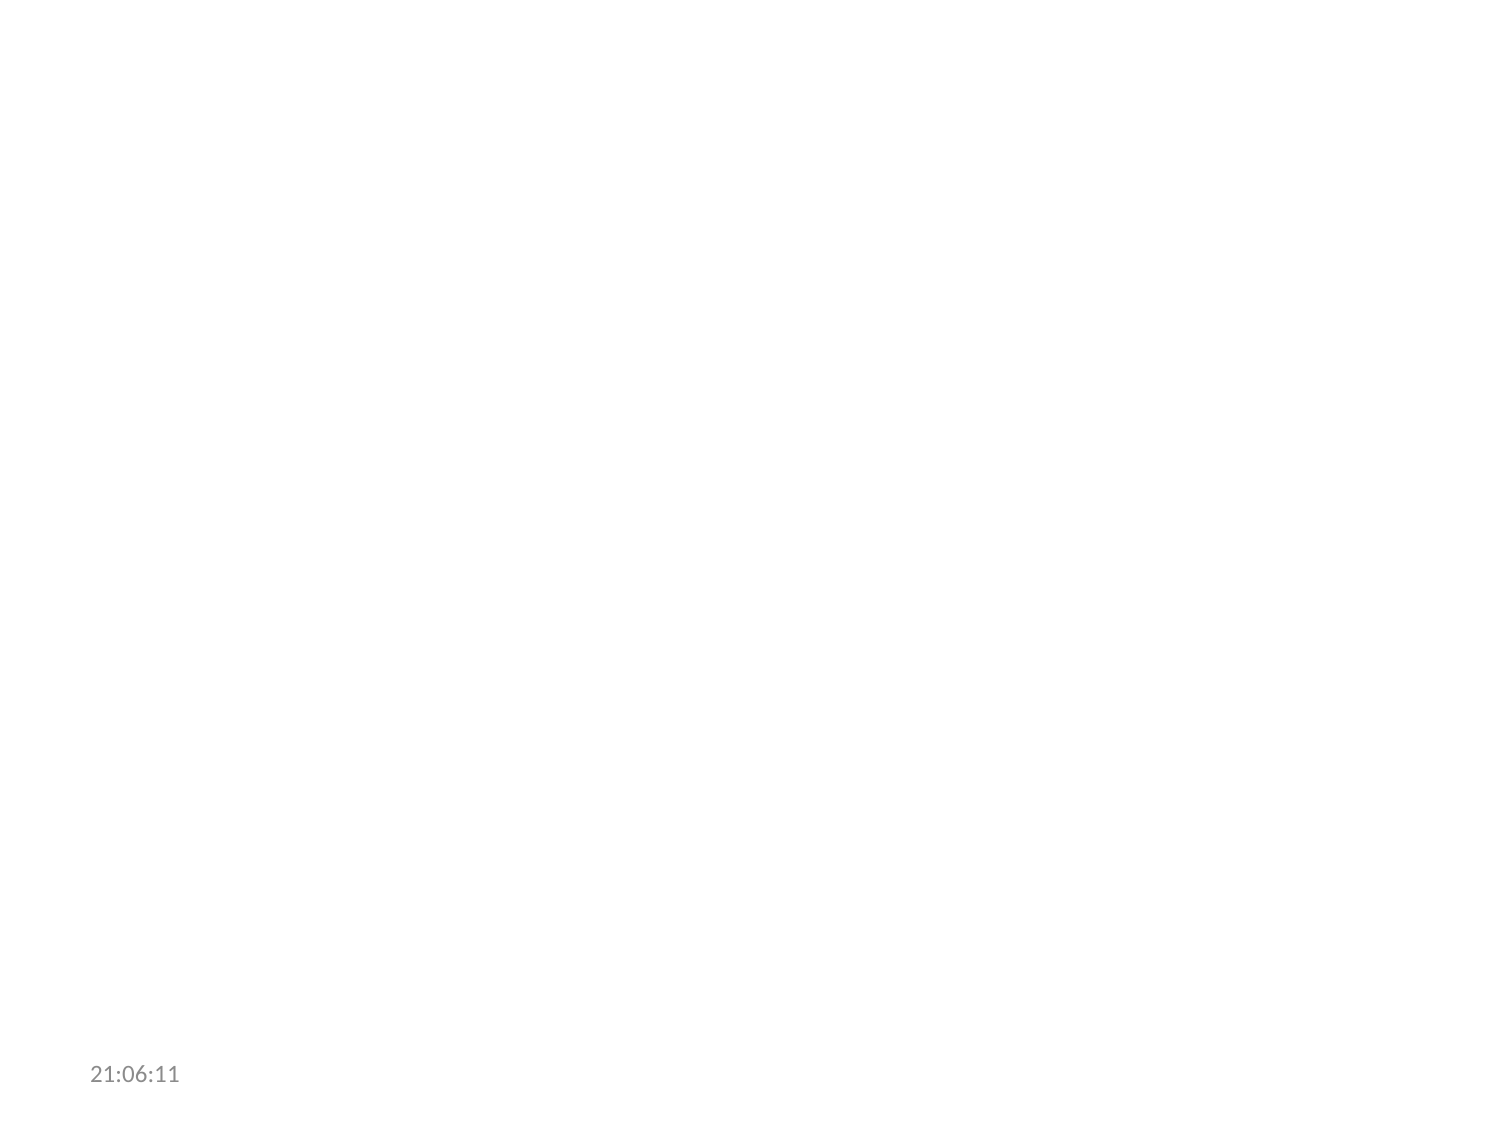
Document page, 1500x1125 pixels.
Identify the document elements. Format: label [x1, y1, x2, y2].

slide_number [75, 1042, 425, 1103]
